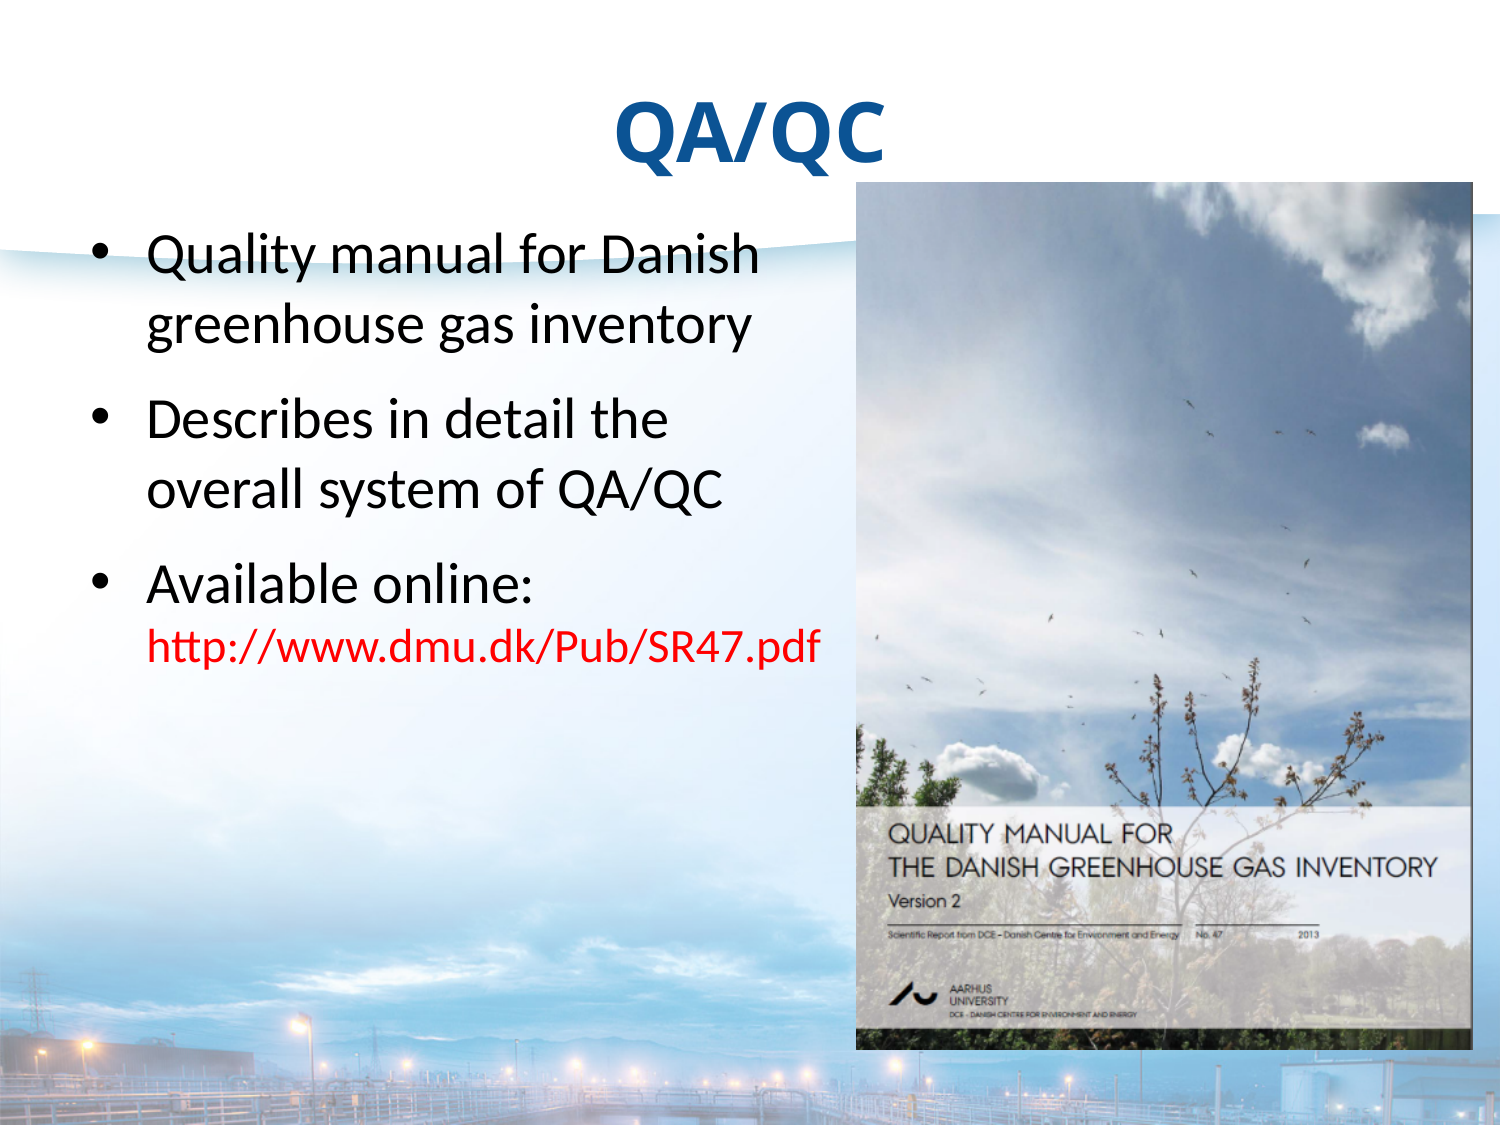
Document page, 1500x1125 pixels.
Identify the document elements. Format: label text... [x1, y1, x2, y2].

picture [0, 182, 1500, 1125]
list Quality manual for Danish greenhouse gas inventory Describes in detail the overall system of QA/QC Available online: http://www.dmu.dk/Pub/SR47.pdf [75, 208, 850, 1047]
title QA/QC [75, 45, 1425, 208]
